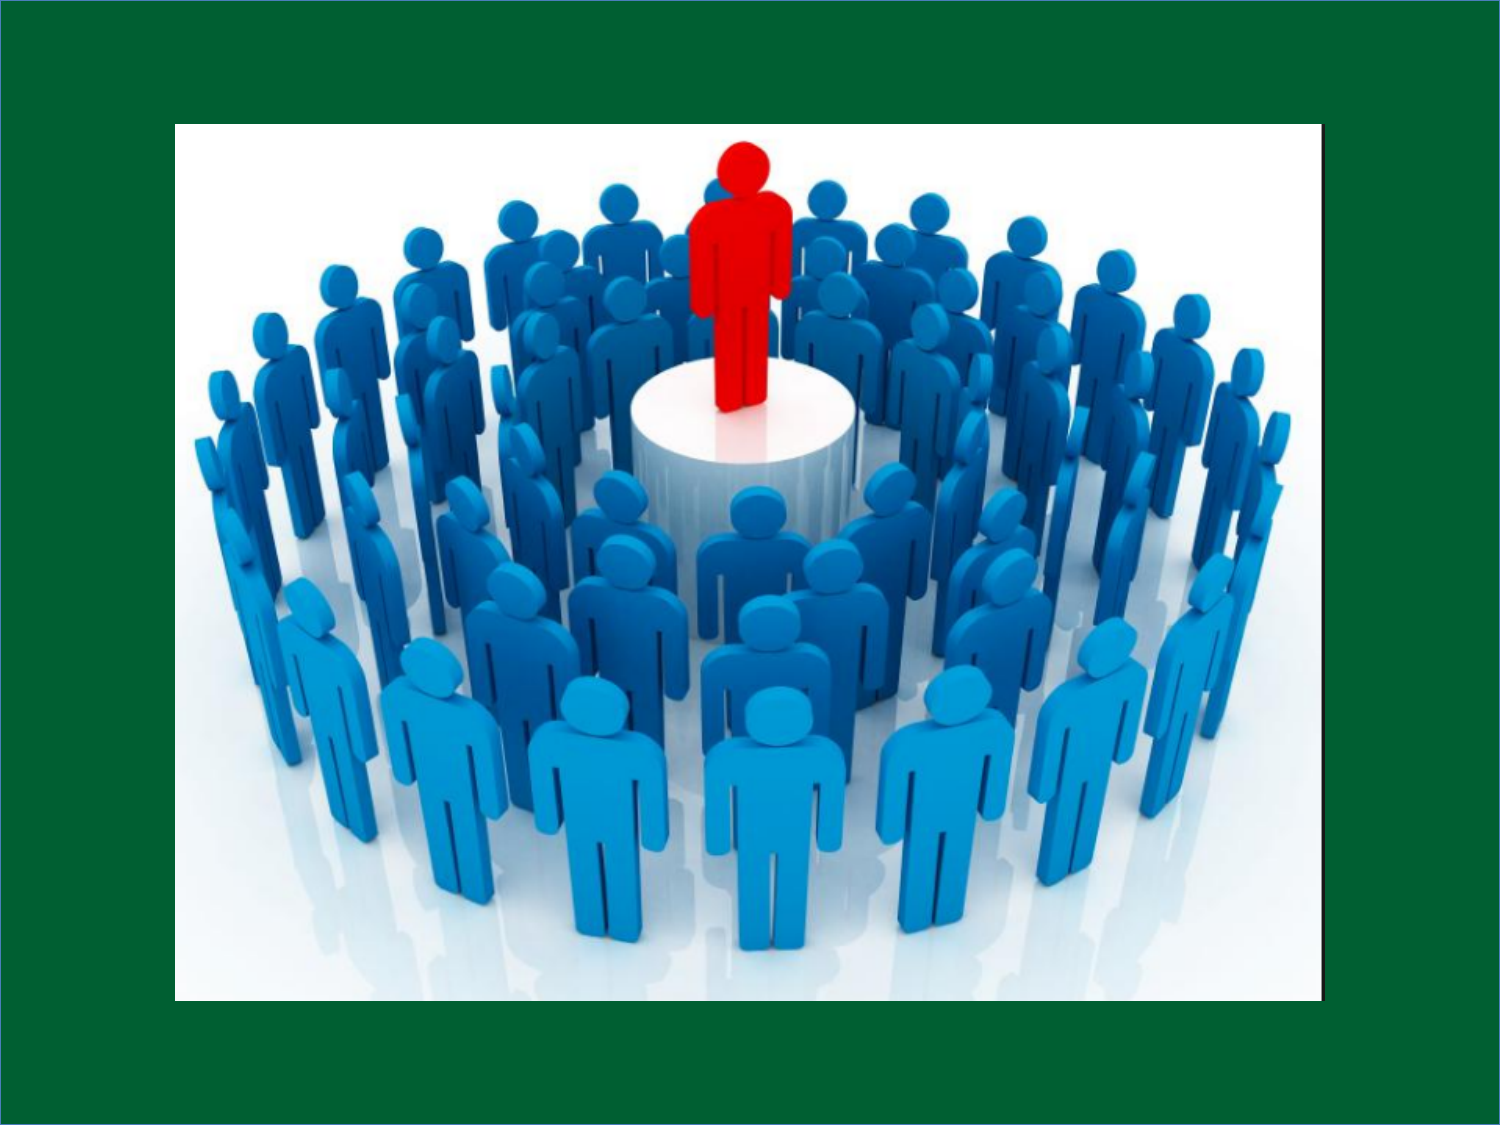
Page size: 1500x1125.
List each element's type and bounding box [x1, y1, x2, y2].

text_box [0, 0, 1500, 1125]
picture [175, 123, 1325, 1001]
